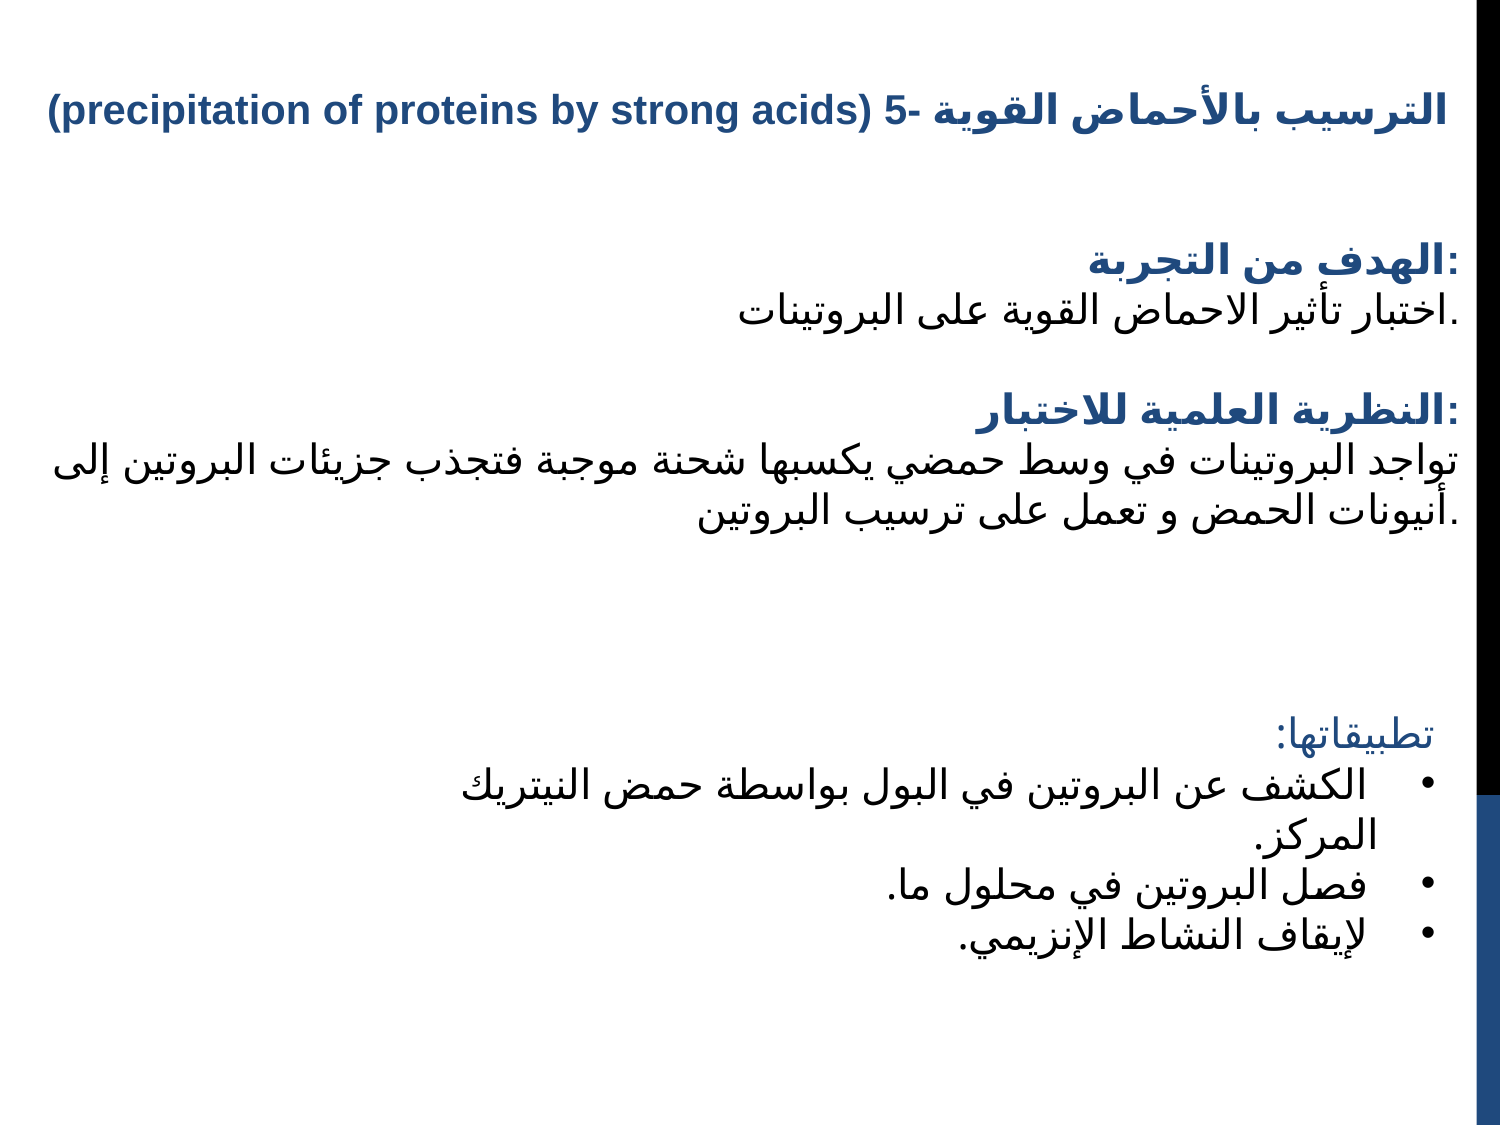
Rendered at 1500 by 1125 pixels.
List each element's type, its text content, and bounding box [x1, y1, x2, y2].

text_box (precipitation of proteins by strong acids) 5- الترسيب بالأحماض القوية الهدف من التجربة: اختبار تأثير الاحماض القوية على البروتينات. النظرية العلمية للاختبار: تواجد البروتينات في وسط حمضي يكسبها شحنة موجبة فتجذب جزيئات البروتين إلى أنيونات الحمض و تعمل على ترسيب البروتين. [0, 75, 1475, 540]
text_box تطبيقاتها: الكشف عن البروتين في البول بواسطة حمض النيتريك المركز. فصل البروتين في محلول ما. لإيقاف النشاط الإنزيمي. [399, 699, 1450, 965]
